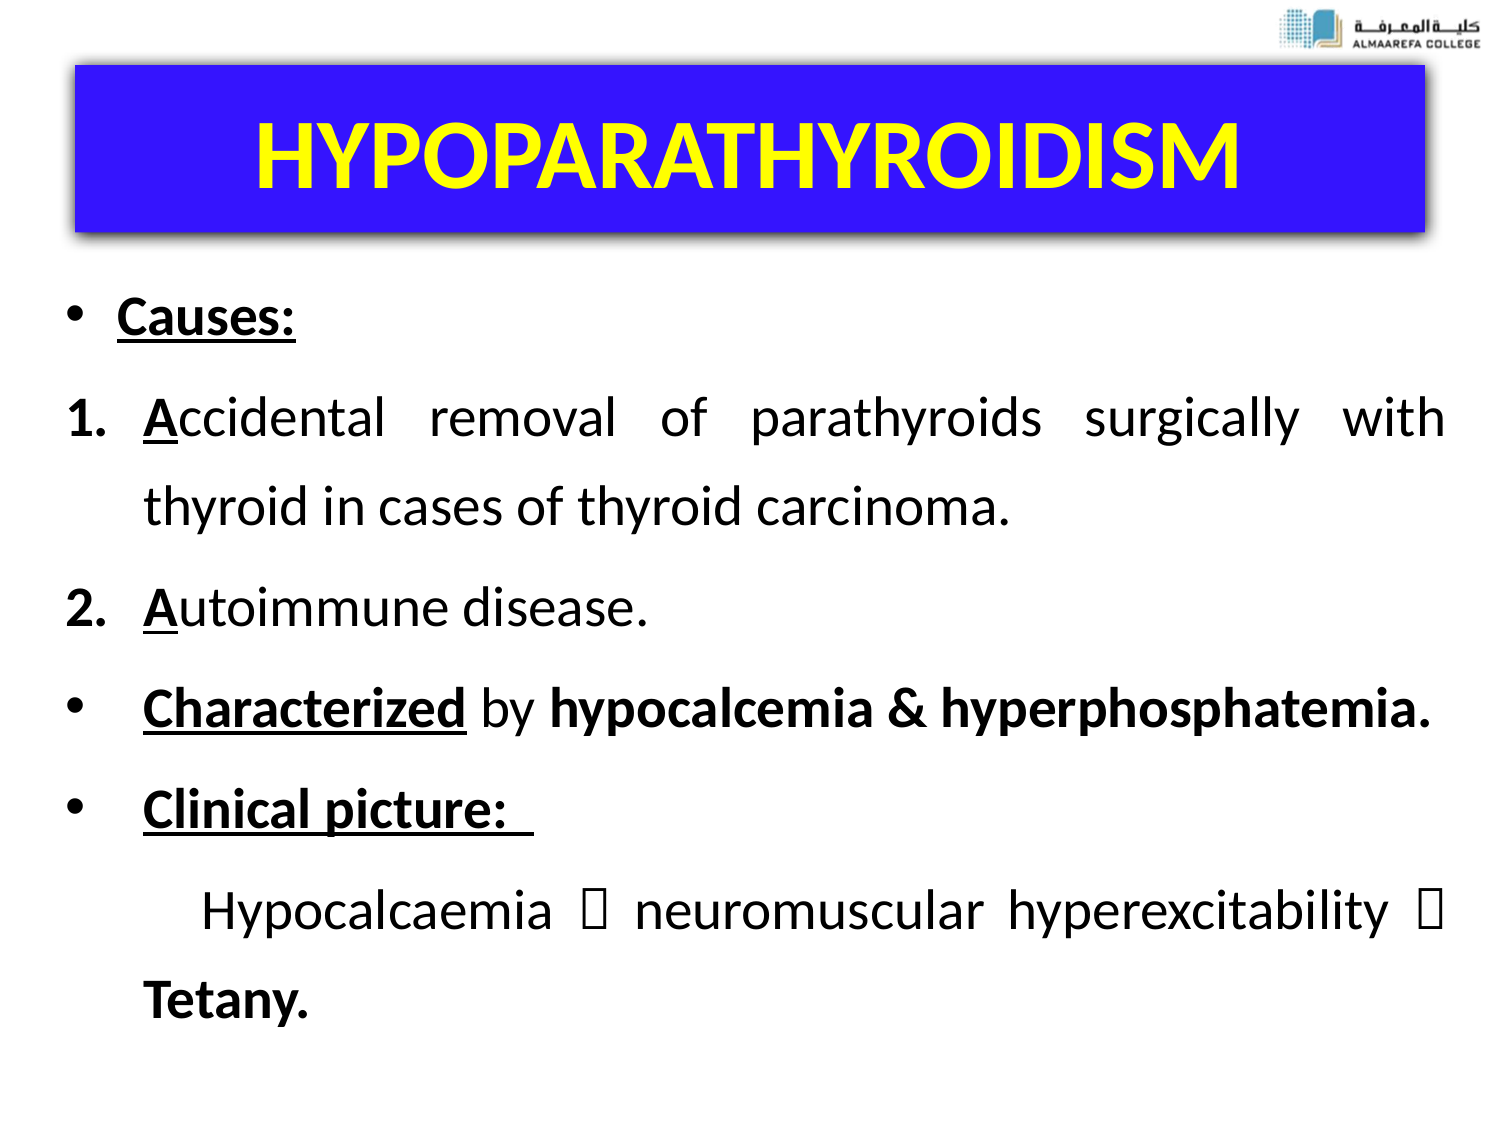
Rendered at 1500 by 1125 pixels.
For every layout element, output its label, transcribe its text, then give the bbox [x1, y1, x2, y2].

title HYPOPARATHYROIDISM [75, 65, 1425, 233]
picture [1275, 0, 1485, 65]
list Causes: Accidental removal of parathyroids surgically with thyroid in cases of thyroid carcinoma. Autoimmune disease. Characterized by hypocalcemia & hyperphosphatemia. Clinical picture: Hypocalcaemia  neuromuscular hyperexcitability  Tetany. [50, 249, 1463, 1125]
